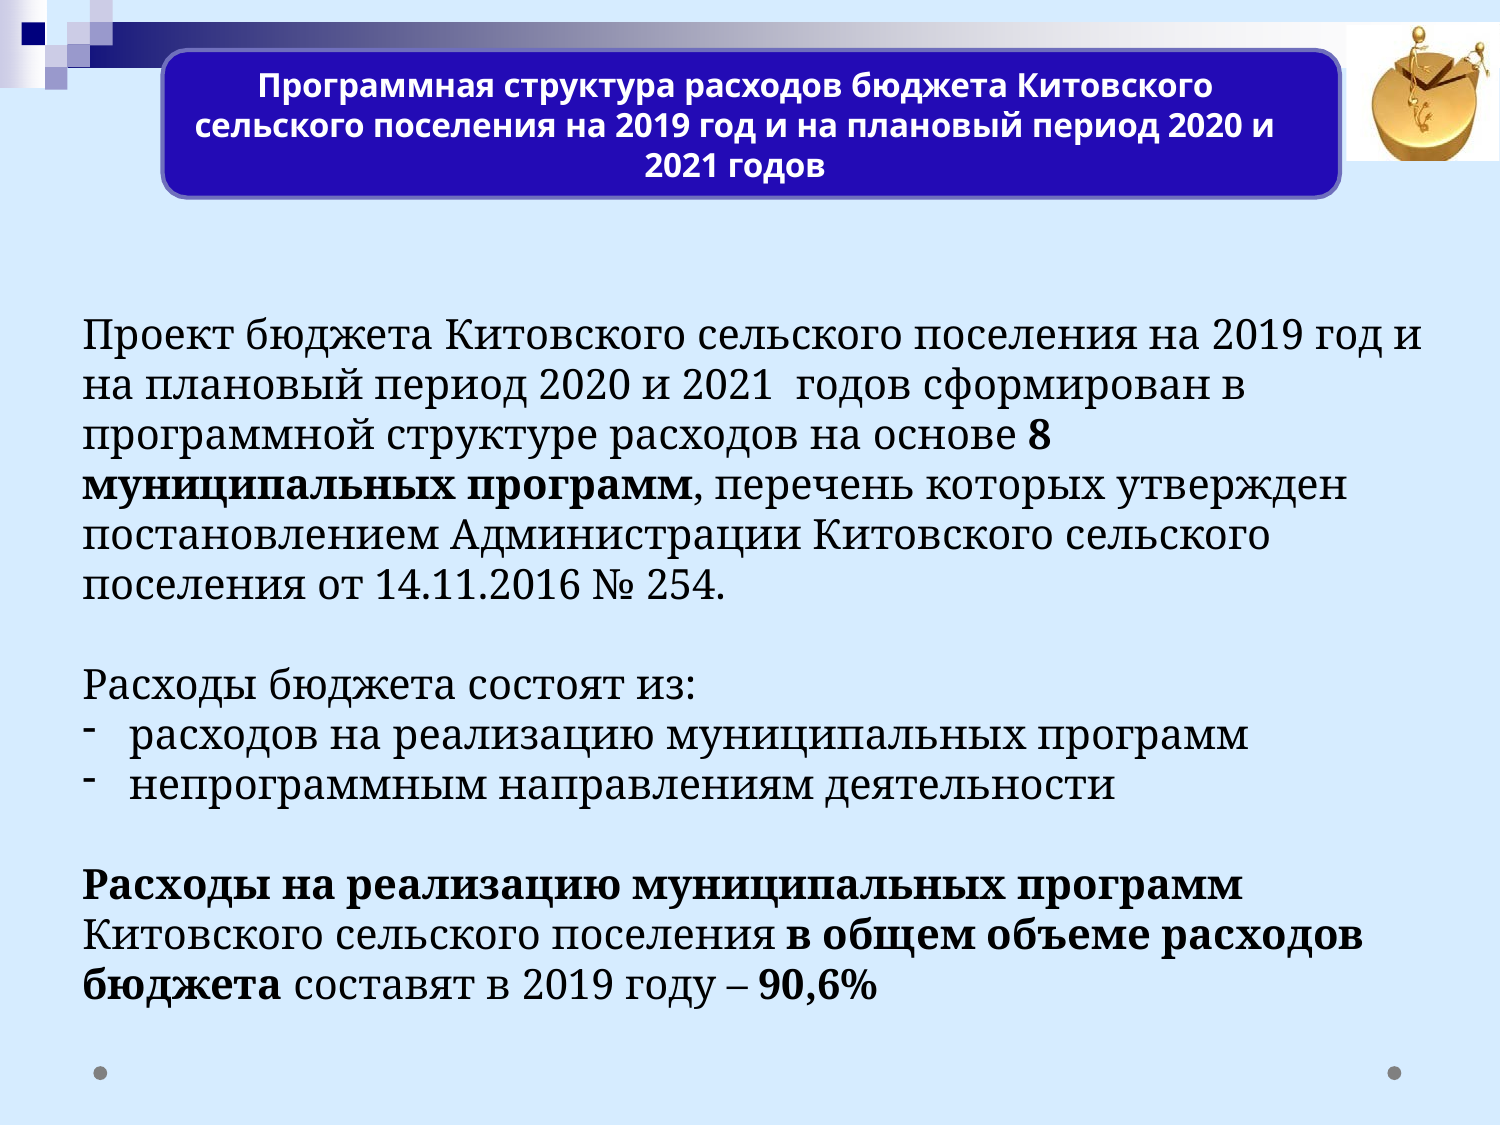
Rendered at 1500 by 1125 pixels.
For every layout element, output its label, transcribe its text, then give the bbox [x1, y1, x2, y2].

text_box [21, 22, 45, 46]
text_box Программная структура расходов бюджета Китовского сельского поселения на 2019 год и на плановый период 2020 и 2021 годов [174, 62, 1296, 185]
text_box [1346, 25, 1500, 162]
text_box [90, 22, 1500, 68]
text_box [0, 0, 47, 88]
text_box [89, 22, 113, 46]
text_box [67, 44, 90, 68]
text_box [162, 50, 1341, 198]
text_box [89, 0, 113, 22]
text_box [45, 45, 67, 67]
text_box [67, 22, 89, 44]
text_box [45, 67, 68, 90]
text_box Проект бюджета Китовского сельского поселения на 2019 год и на плановый период 2020 и 2021 годов сформирован в программной структуре расходов на основе 8 муниципальных программ, перечень которых утвержден постановлением Администрации Китовского сельского поселения от 14.11.2016 № 254. Расходы бюджета состоят из: расходов на реализацию муниципальных программ непрограммным направлениям деятельности Расходы на реализацию муниципальных программ Китовского сельского поселения в общем объеме расходов бюджета составят в 2019 году – 90,6% [67, 249, 1443, 1015]
